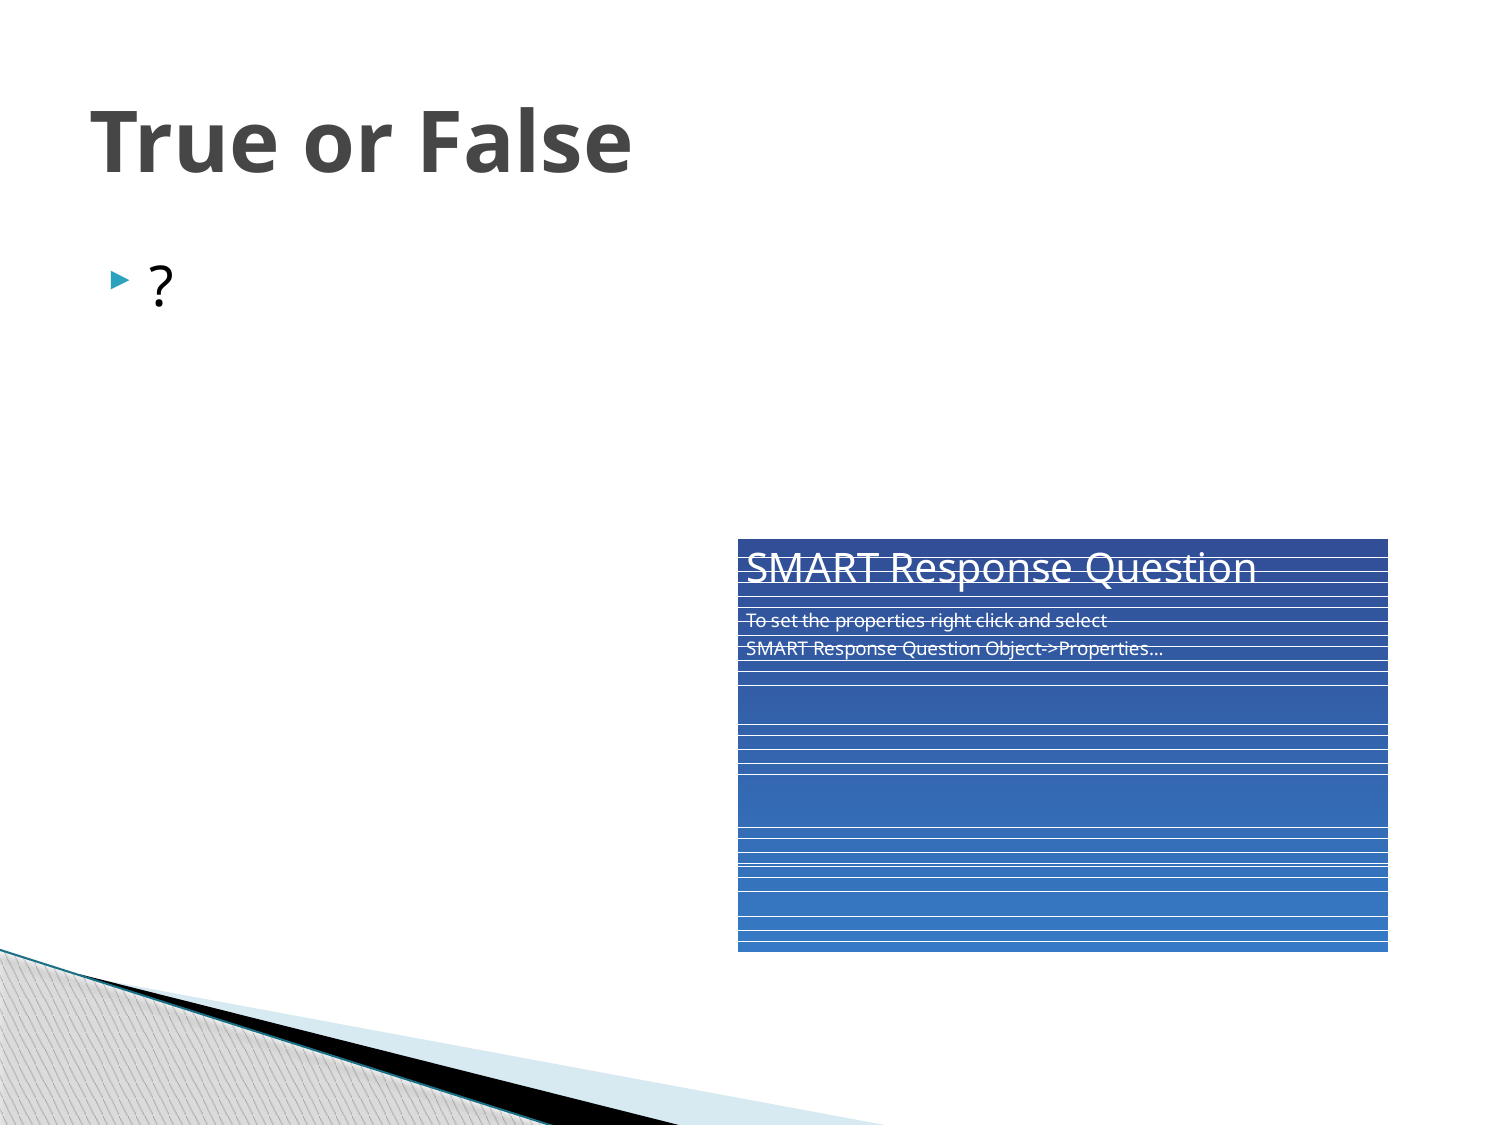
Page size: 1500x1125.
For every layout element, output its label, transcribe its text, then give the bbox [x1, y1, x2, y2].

list ? [75, 243, 1425, 986]
title True or False [75, 45, 1425, 233]
